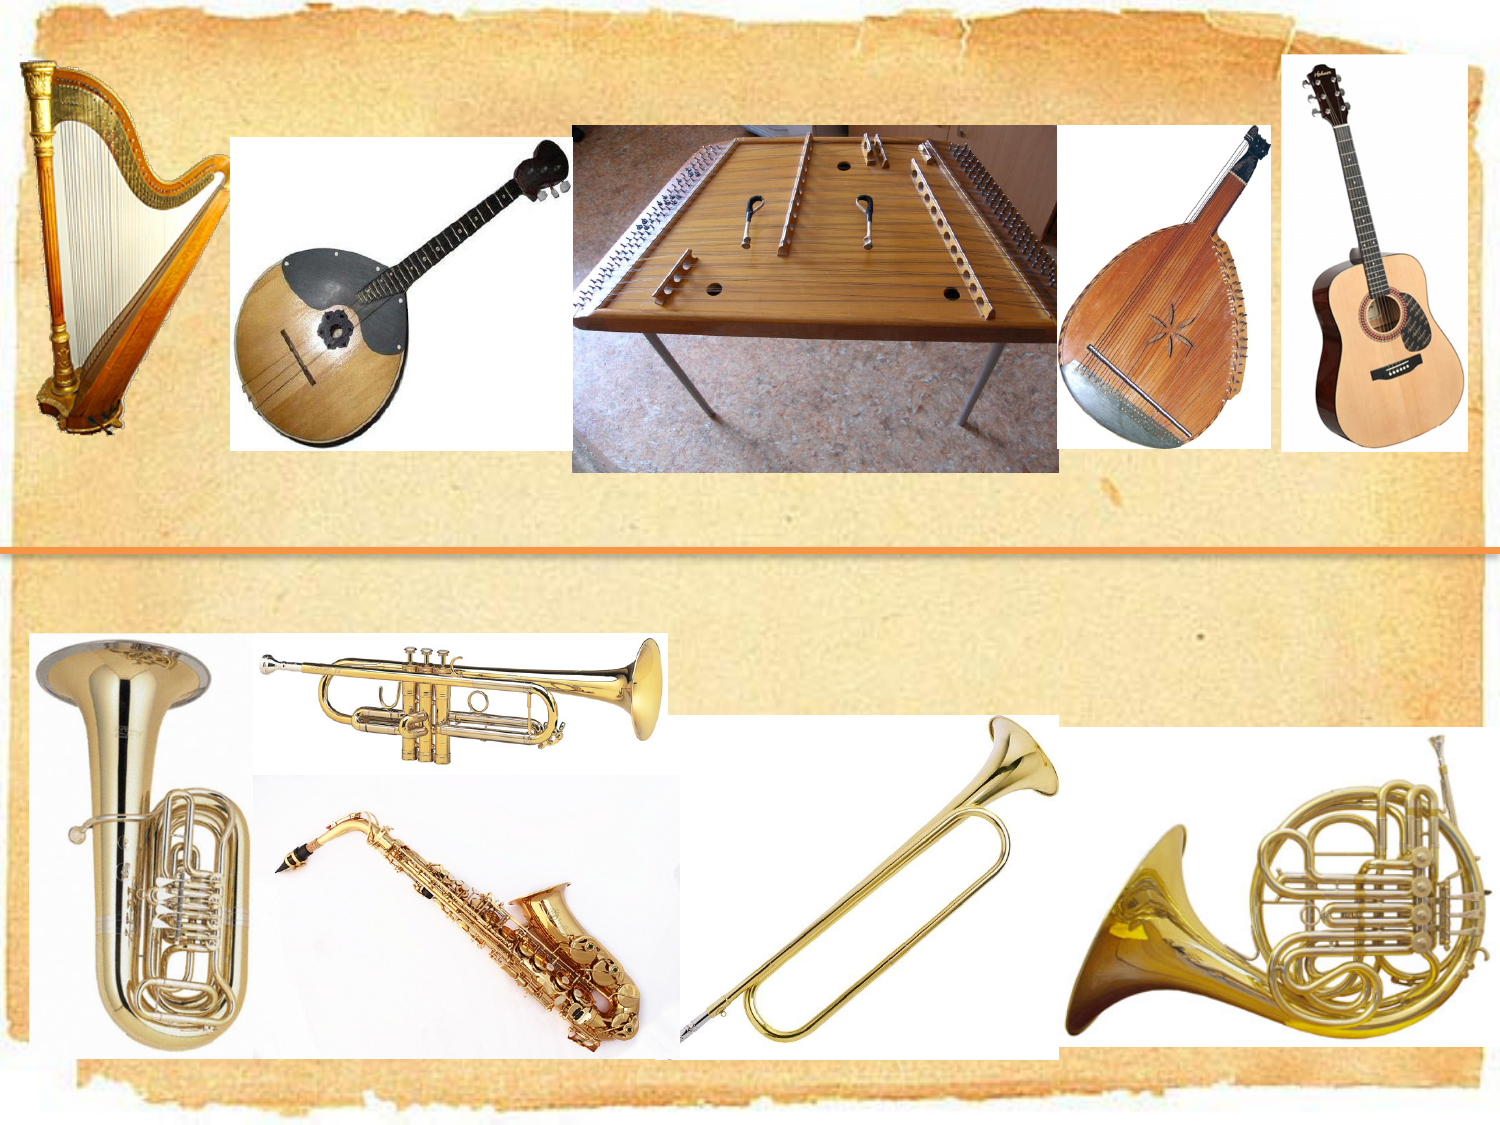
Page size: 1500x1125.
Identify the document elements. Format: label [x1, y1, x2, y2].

text_box [267, 58, 1281, 158]
picture [0, 0, 1500, 547]
picture [0, 554, 1500, 1125]
